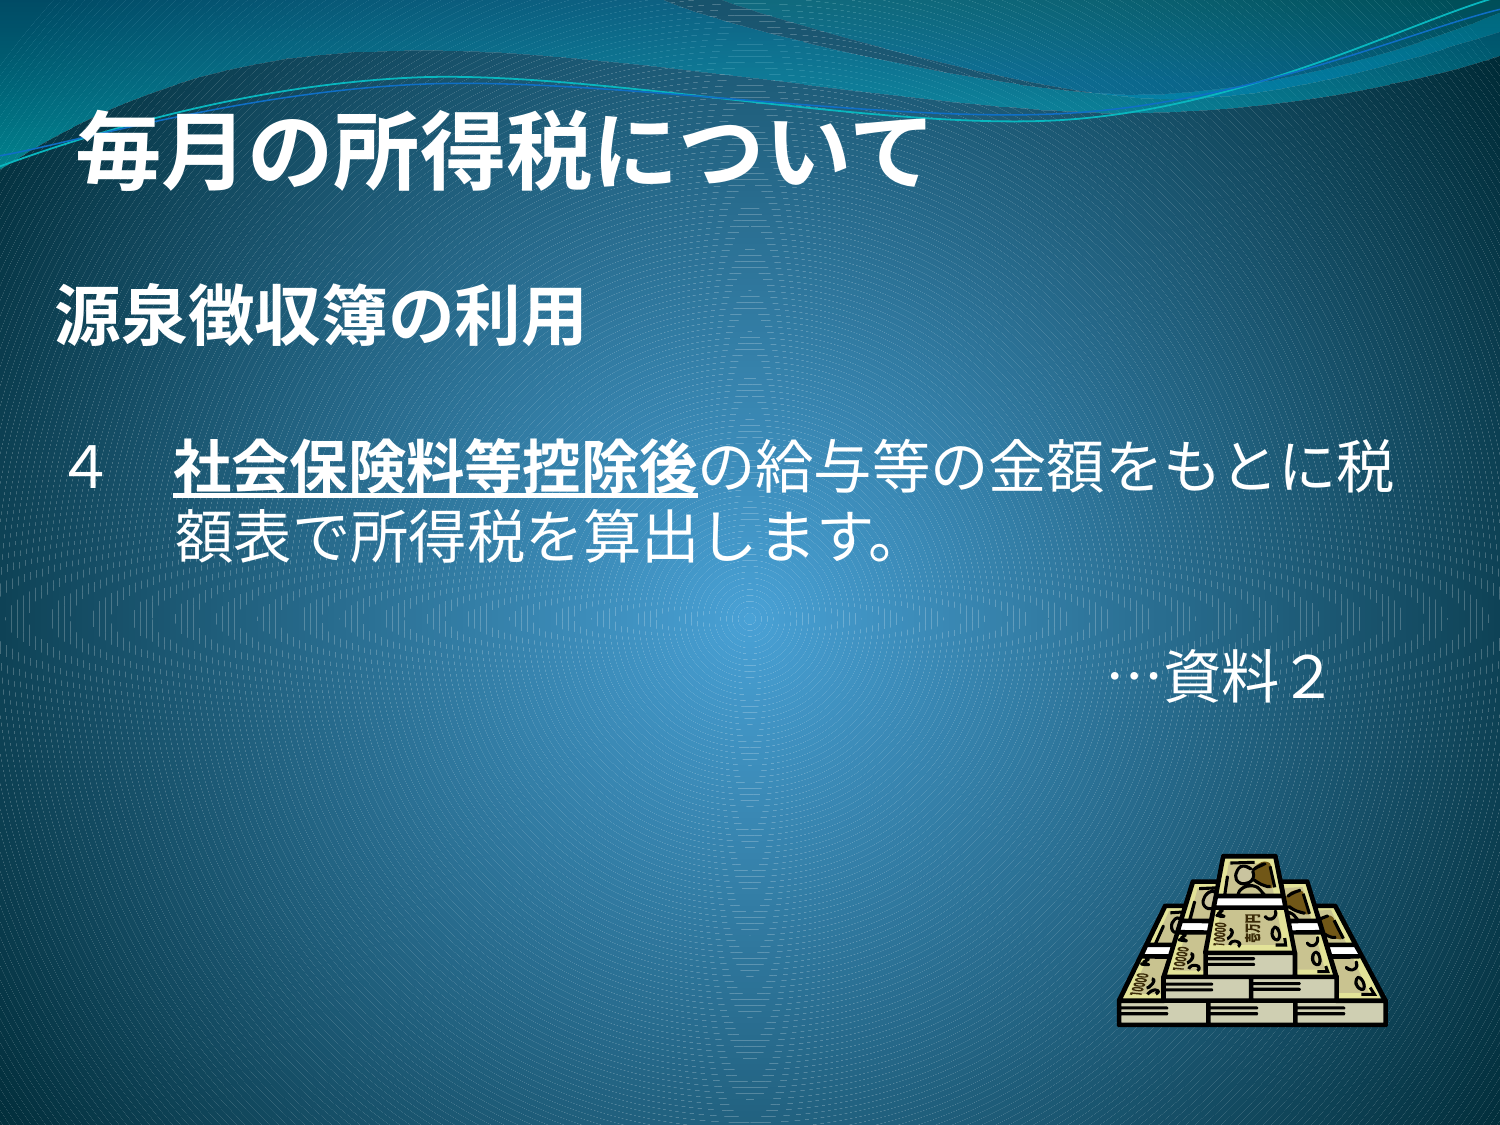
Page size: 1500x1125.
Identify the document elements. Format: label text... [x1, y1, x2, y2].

text_box 毎月の所得税について [74, 97, 1425, 201]
text_box 源泉徴収簿の利用 [39, 266, 1456, 362]
picture [1115, 852, 1389, 1029]
text_box ４ 社会保険料等控除後の給与等の金額をもとに税額表で所得税を算出します。 …資料２ [41, 423, 1459, 768]
